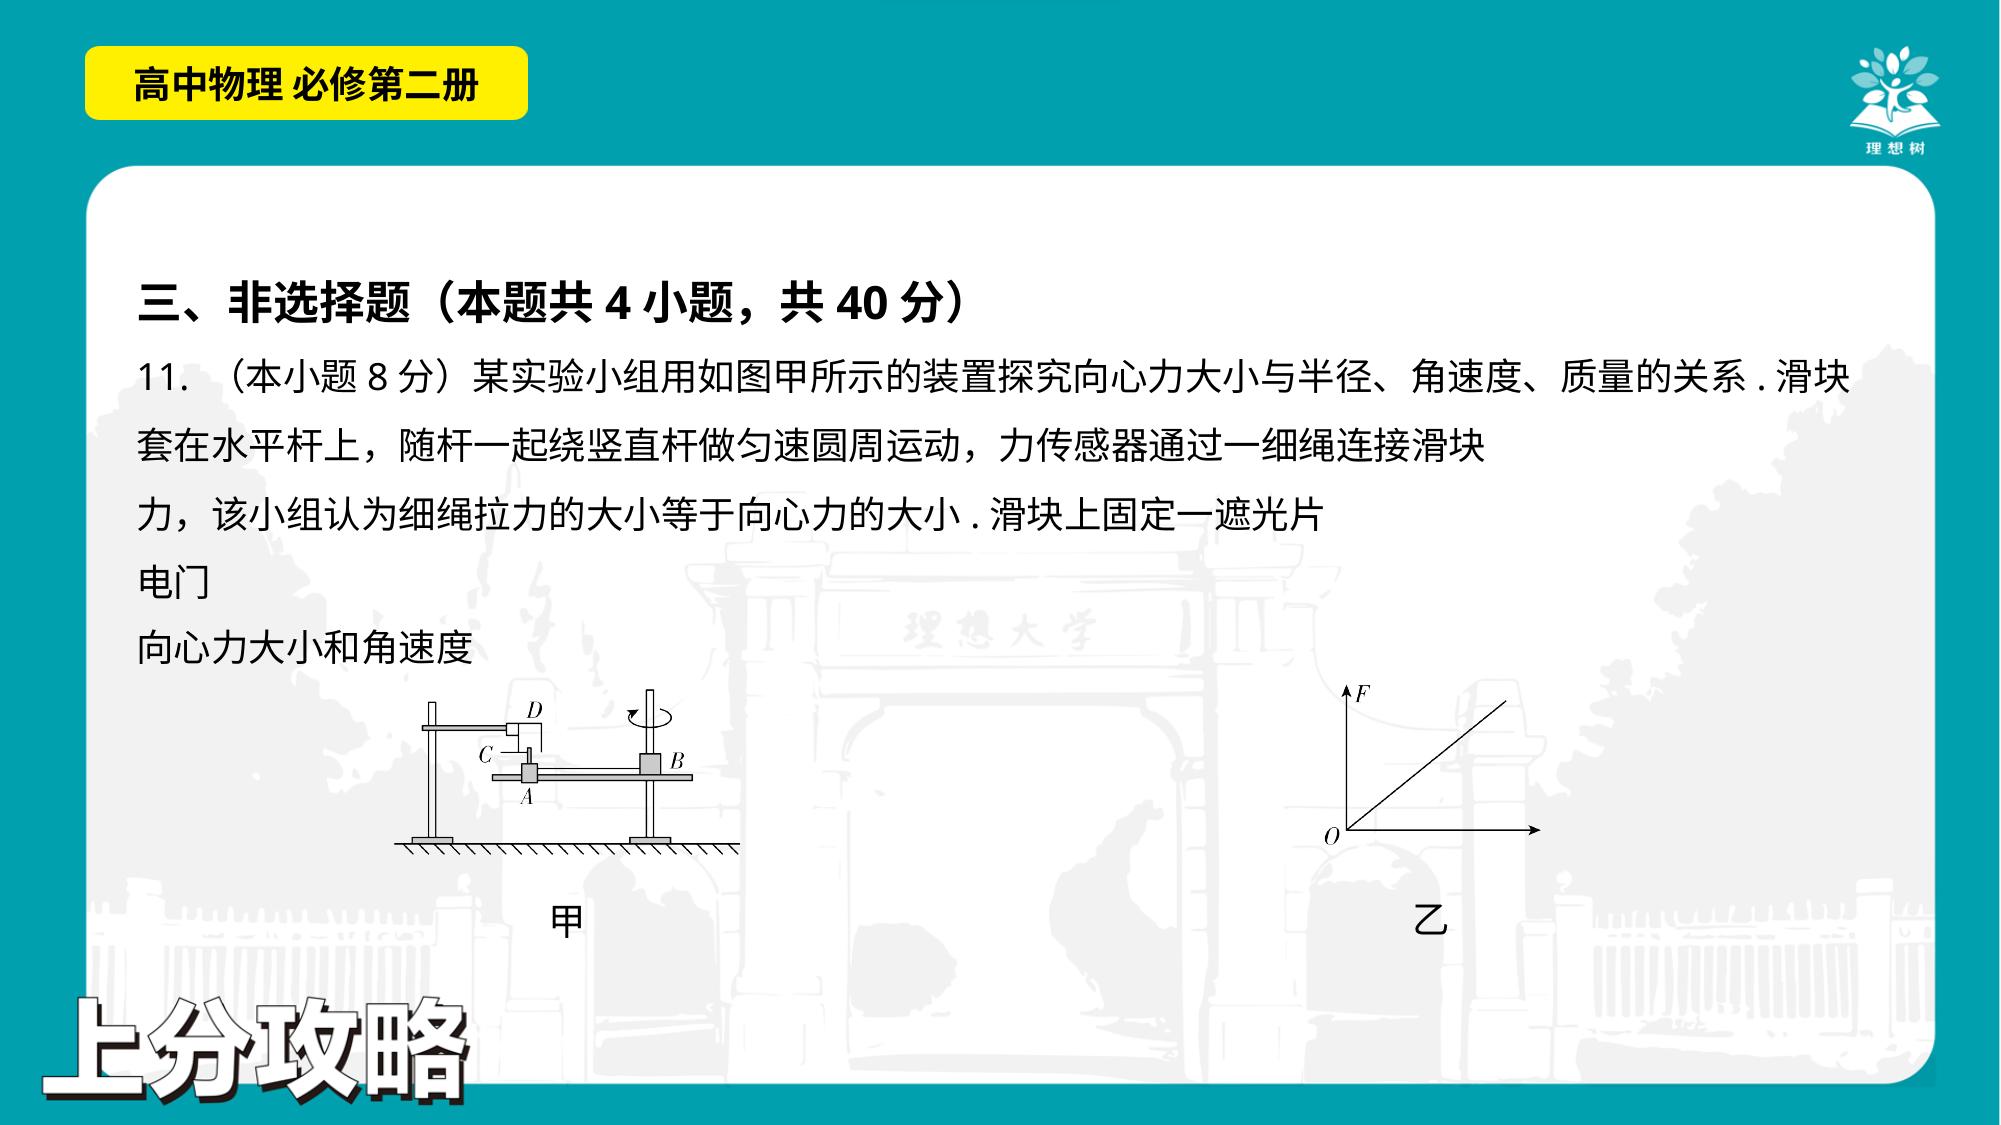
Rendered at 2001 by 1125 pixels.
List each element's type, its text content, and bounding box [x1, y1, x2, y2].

text_box 甲 [543, 875, 591, 1001]
picture [0, 0, 2000, 1125]
text_box 三、非选择题（本题共4小题，共40分） [136, 247, 1865, 387]
text_box 乙 [1408, 873, 1455, 1000]
